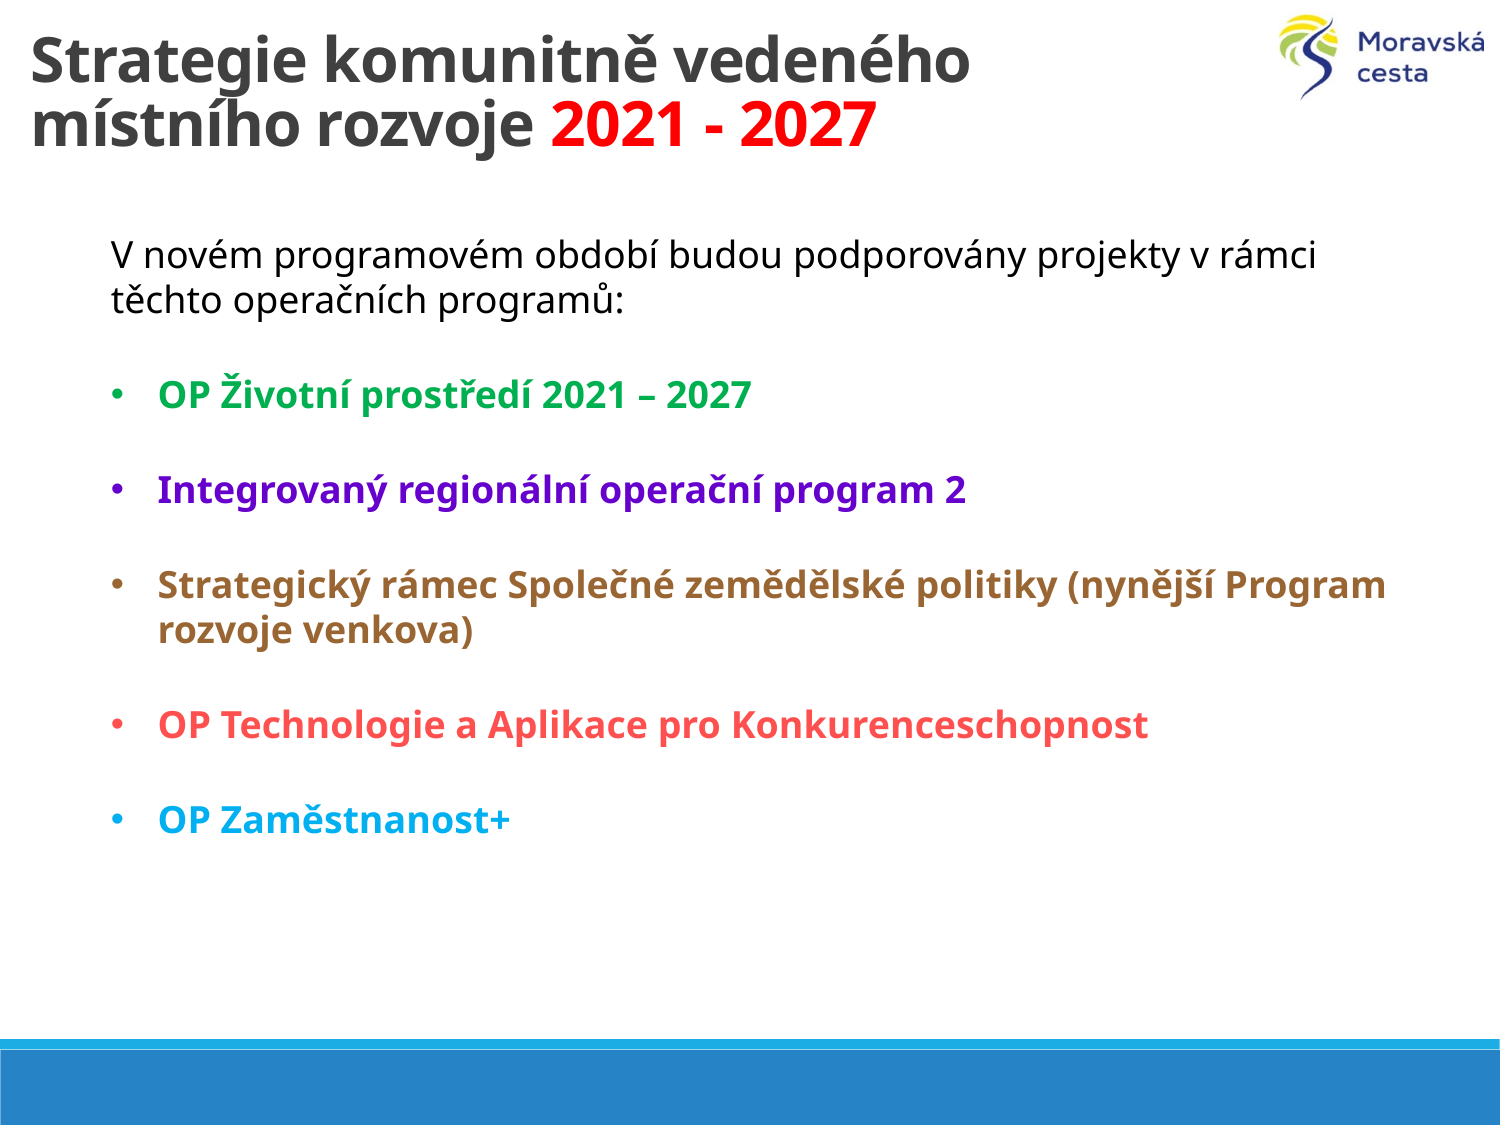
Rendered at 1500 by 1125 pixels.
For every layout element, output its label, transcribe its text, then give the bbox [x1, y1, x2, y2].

text_box V novém programovém období budou podporovány projekty v rámci těchto operačních programů: OP Životní prostředí 2021 – 2027 Integrovaný regionální operační program 2 Strategický rámec Společné zemědělské politiky (nynější Program rozvoje venkova) OP Technologie a Aplikace pro Konkurenceschopnost OP Zaměstnanost+ [96, 223, 1404, 848]
picture [1279, 11, 1485, 102]
text_box Strategie komunitně vedeného místního rozvoje 2021 - 2027 [16, 24, 1262, 167]
